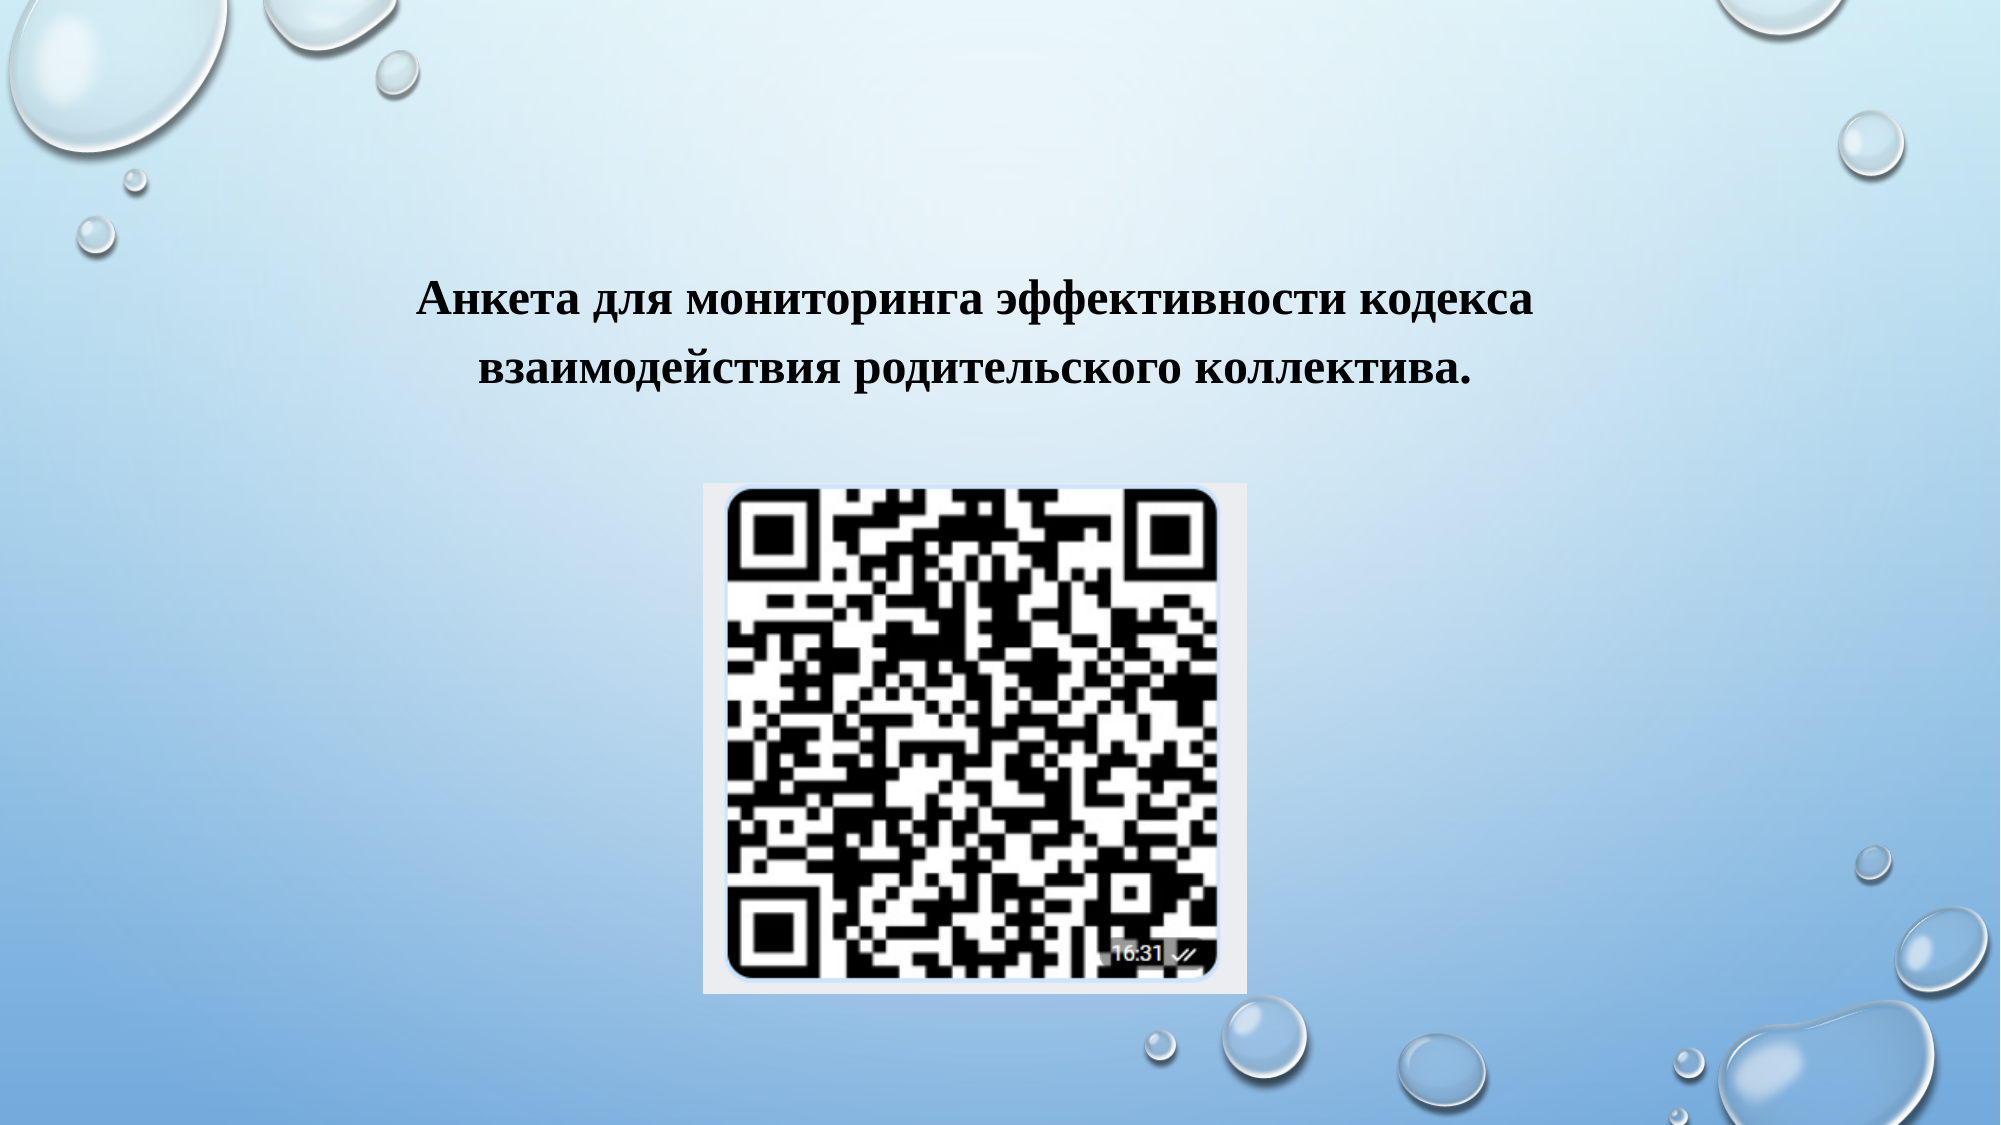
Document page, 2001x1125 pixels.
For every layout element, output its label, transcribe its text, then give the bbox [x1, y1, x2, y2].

picture [0, 0, 2000, 1125]
text_box Анкета для мониторинга эффективности кодекса взаимодействия родительского коллектива. [370, 248, 1580, 487]
